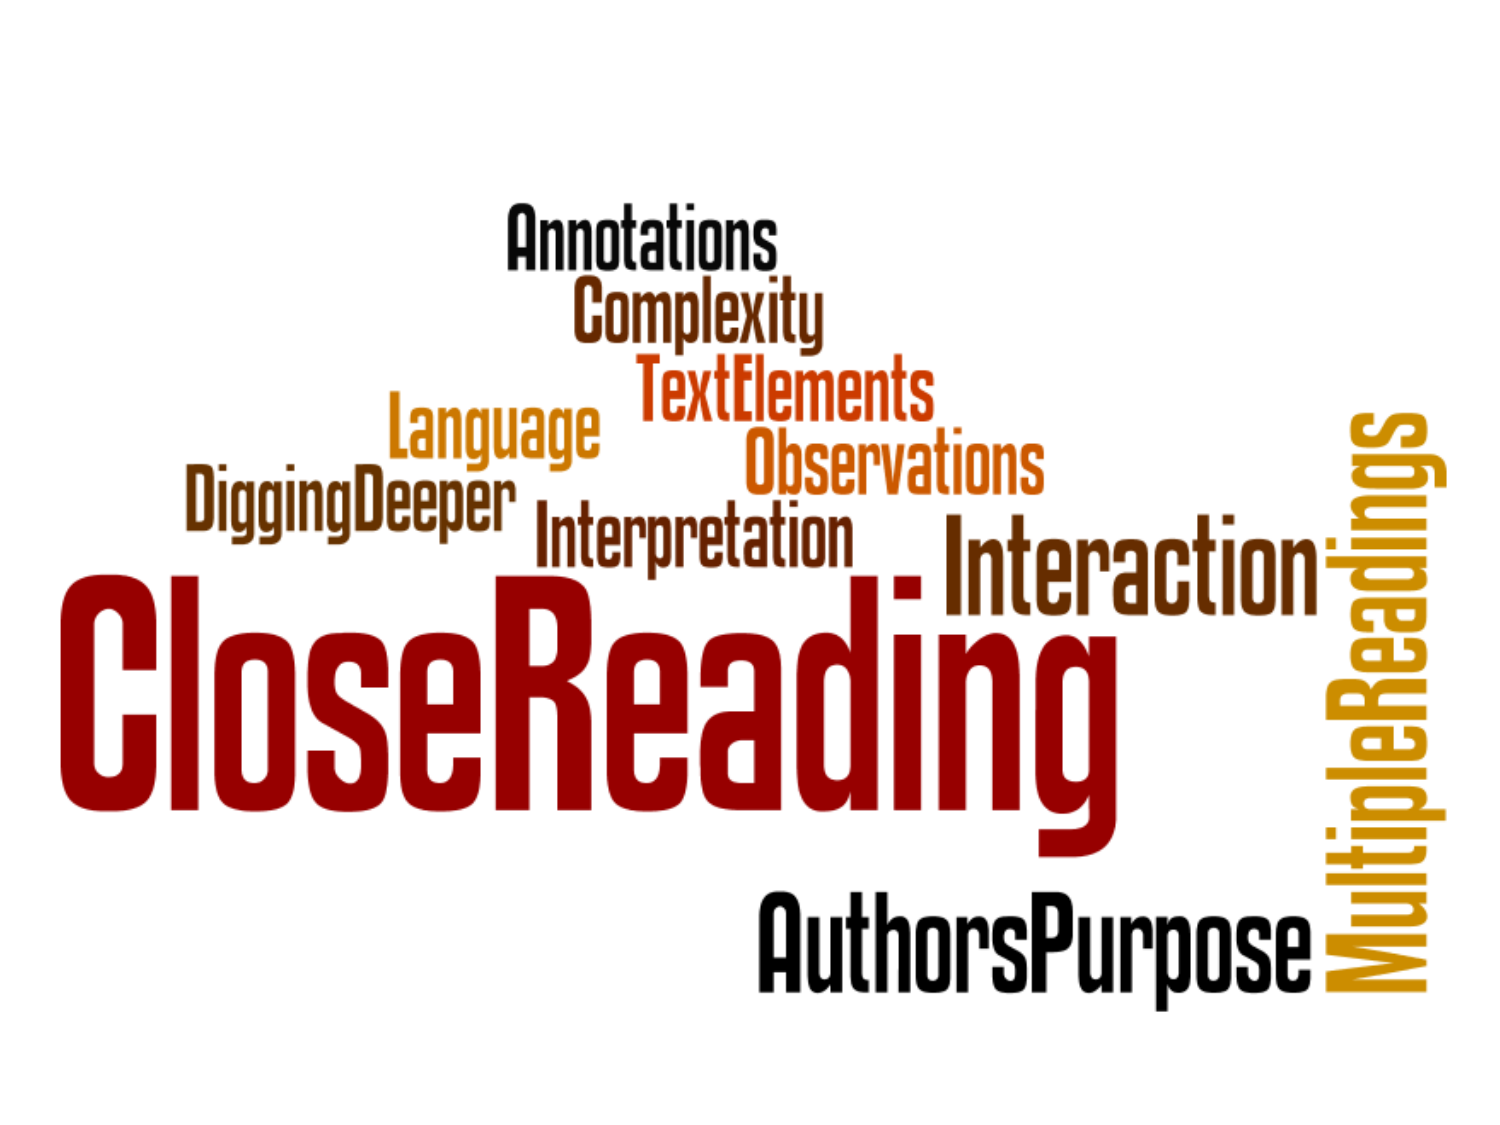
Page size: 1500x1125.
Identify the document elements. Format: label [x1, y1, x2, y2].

picture [32, 153, 1464, 1029]
